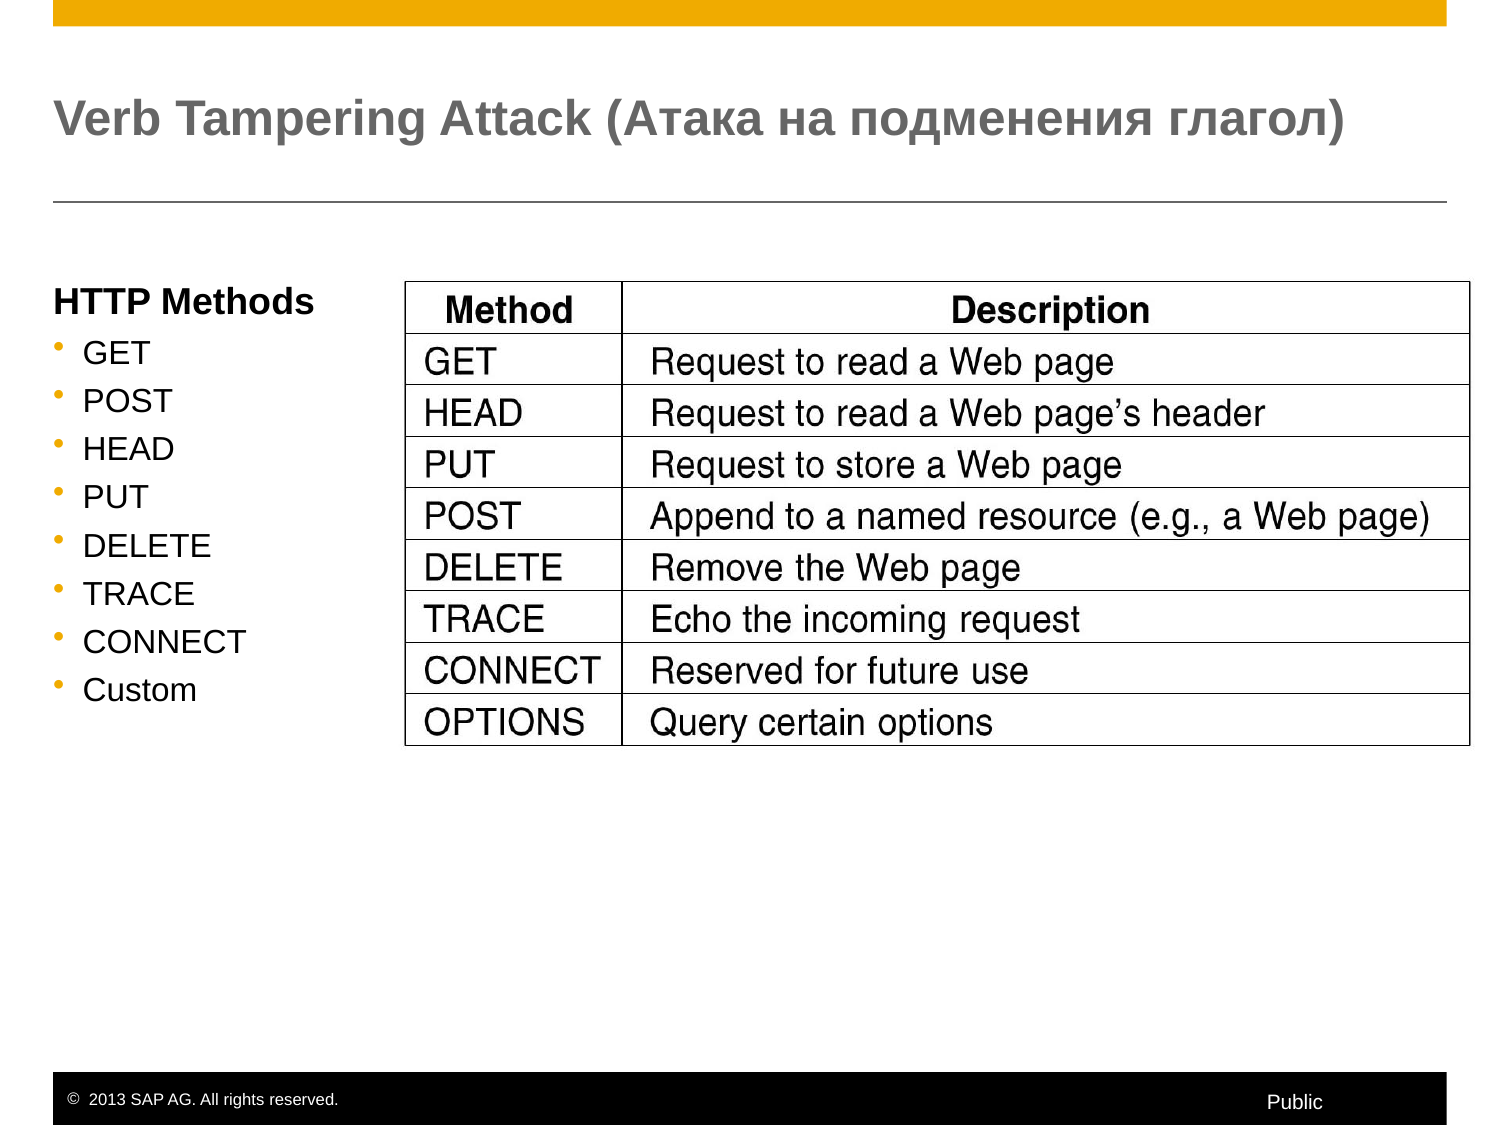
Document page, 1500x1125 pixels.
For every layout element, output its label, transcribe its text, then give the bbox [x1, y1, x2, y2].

list HTTP Methods GET POST HEAD PUT DELETE TRACE CONNECT Custom [53, 277, 559, 998]
picture [374, 248, 1500, 783]
title Verb Tampering Attack (Атака на подменения глагол) [53, 53, 1447, 178]
